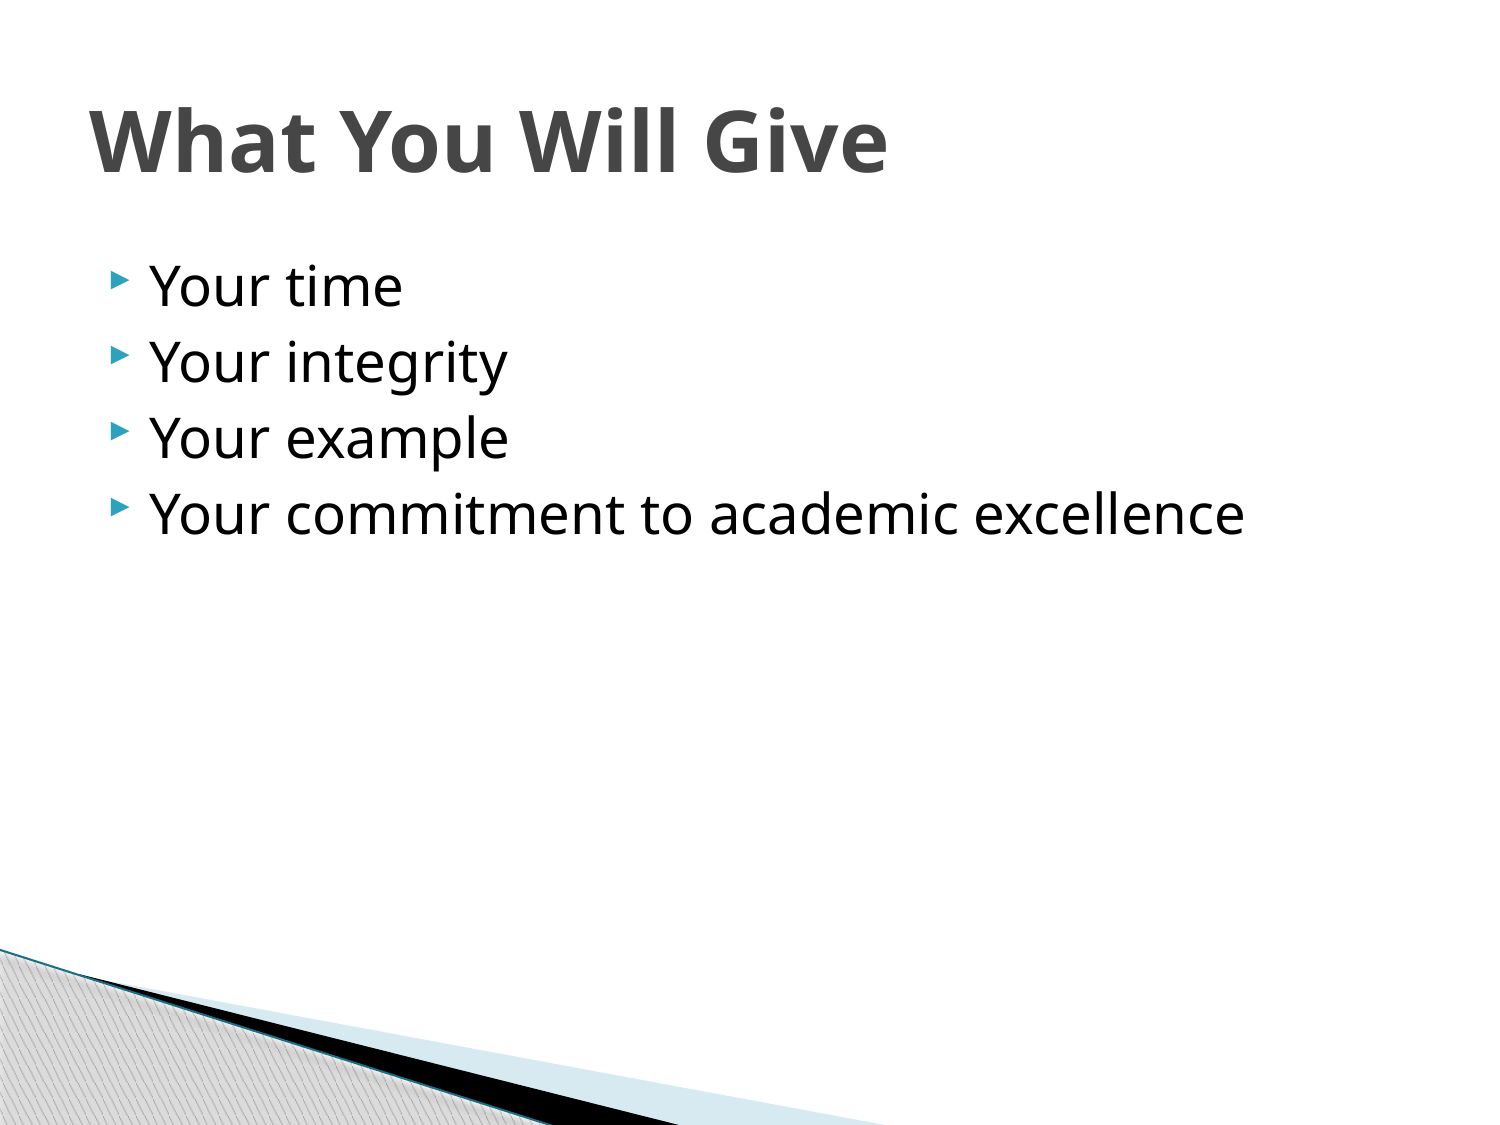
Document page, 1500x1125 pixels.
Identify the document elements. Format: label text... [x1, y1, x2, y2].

list Your time Your integrity Your example Your commitment to academic excellence [75, 243, 1425, 986]
title What You Will Give [75, 45, 1425, 233]
